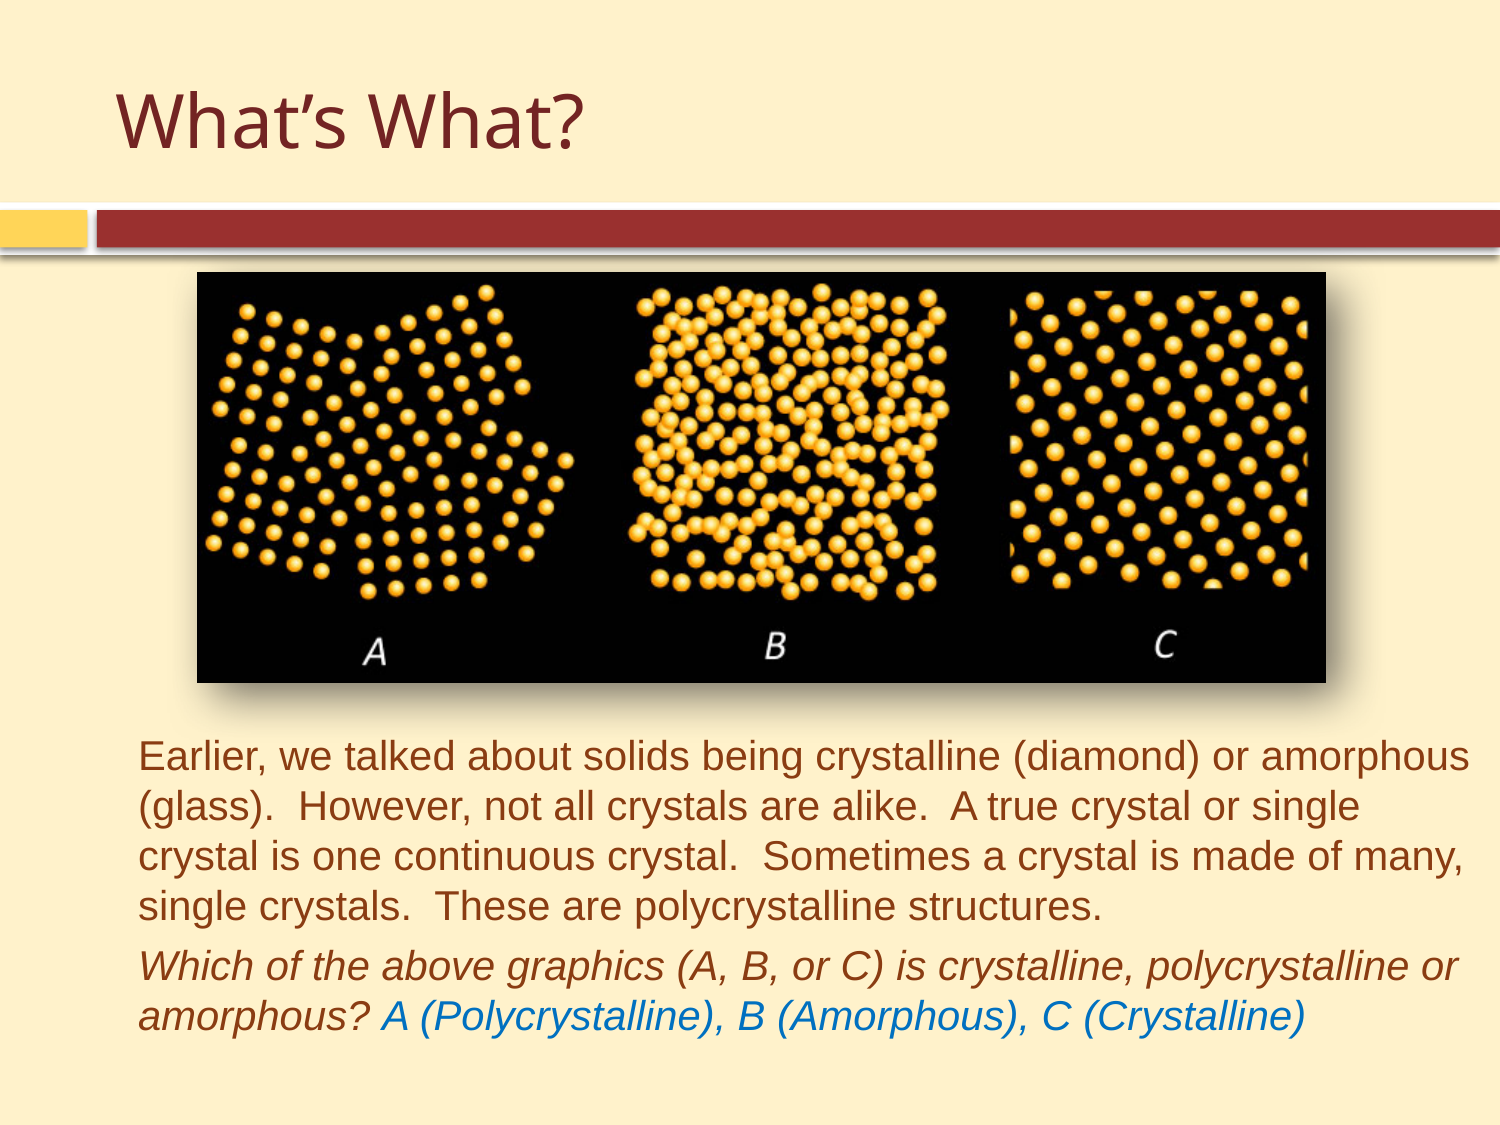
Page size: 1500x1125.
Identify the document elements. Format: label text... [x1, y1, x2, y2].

picture [197, 272, 1326, 684]
title What’s What? [100, 37, 1438, 200]
list Earlier, we talked about solids being crystalline (diamond) or amorphous (glass). However, not all crystals are alike. A true crystal or single crystal is one continuous crystal. Sometimes a crystal is made of many, single crystals. These are polycrystalline structures. Which of the above graphics (A, B, or C) is crystalline, polycrystalline or amorphous? A (Polycrystalline), B (Amorphous), C (Crystalline) [123, 721, 1500, 1070]
